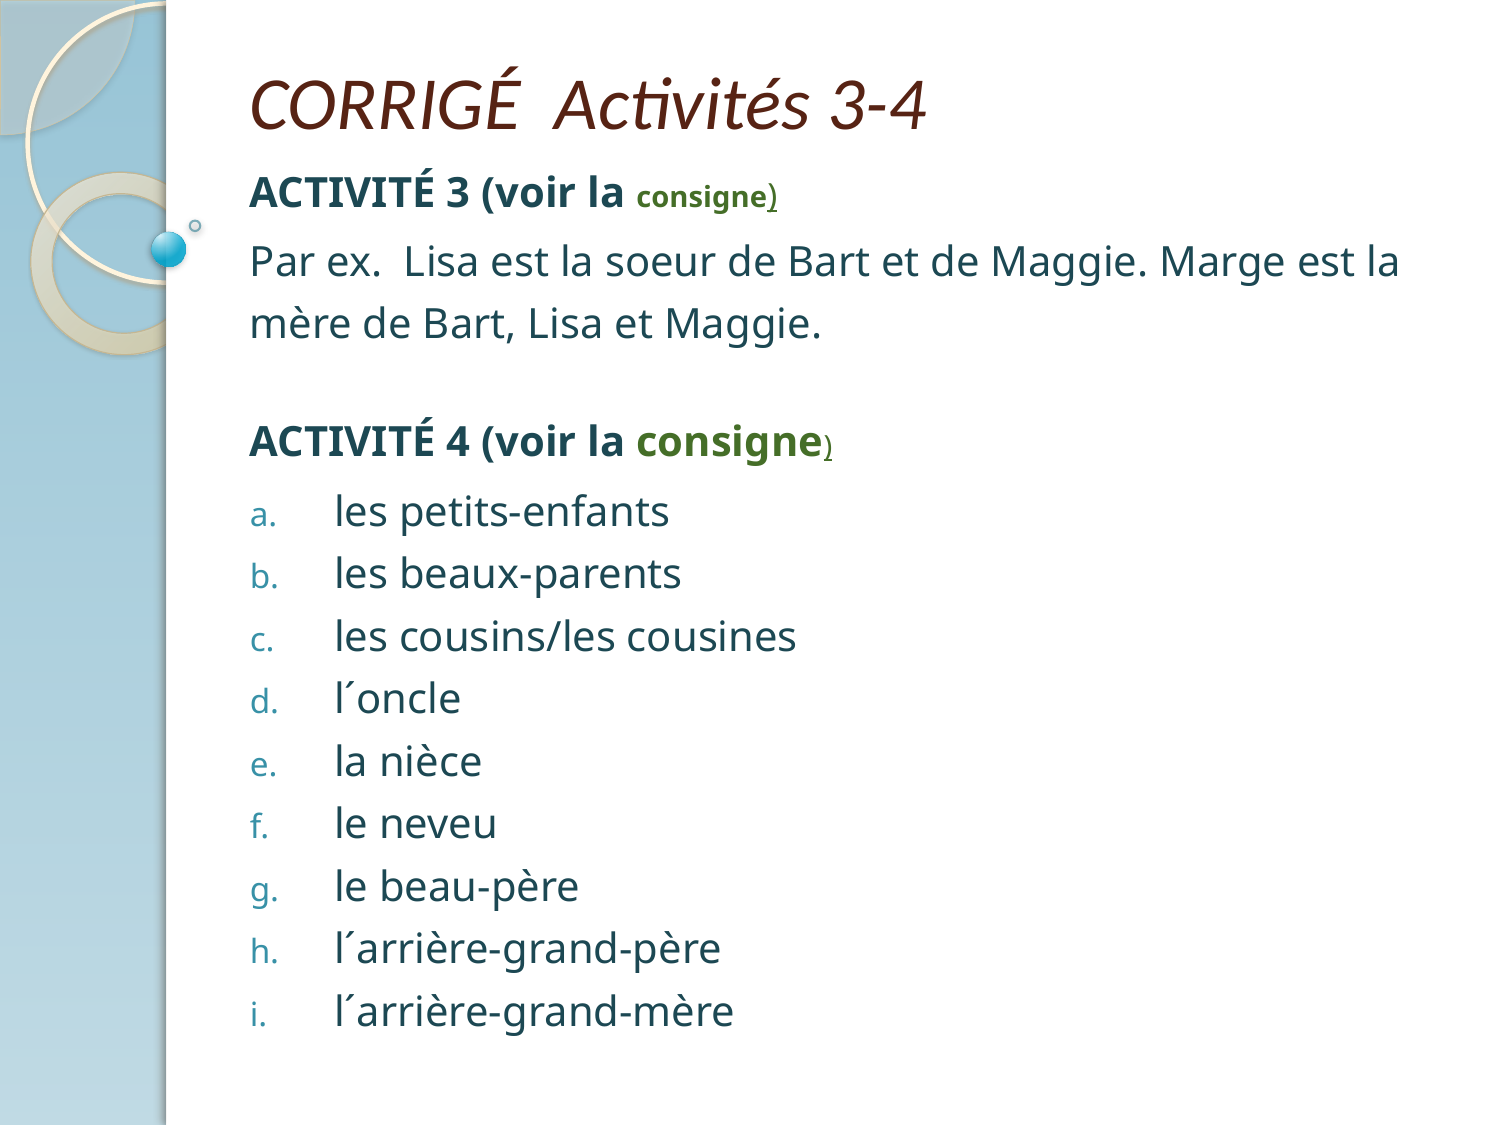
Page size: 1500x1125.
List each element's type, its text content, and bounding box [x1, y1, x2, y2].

title CORRIGÉ Activités 3-4 [234, 36, 1450, 152]
subtitle ACTIVITÉ 3 (voir la consigne) Par ex. Lisa est la soeur de Bart et de Maggie. Marge est la mère de Bart, Lisa et Maggie. ACTIVITÉ 4 (voir la consigne) les petits-enfants les beaux-parents les cousins/les cousines l´oncle la nièce le neveu le beau-père l´arrière-grand-père l´arrière-grand-mère [234, 152, 1450, 1125]
